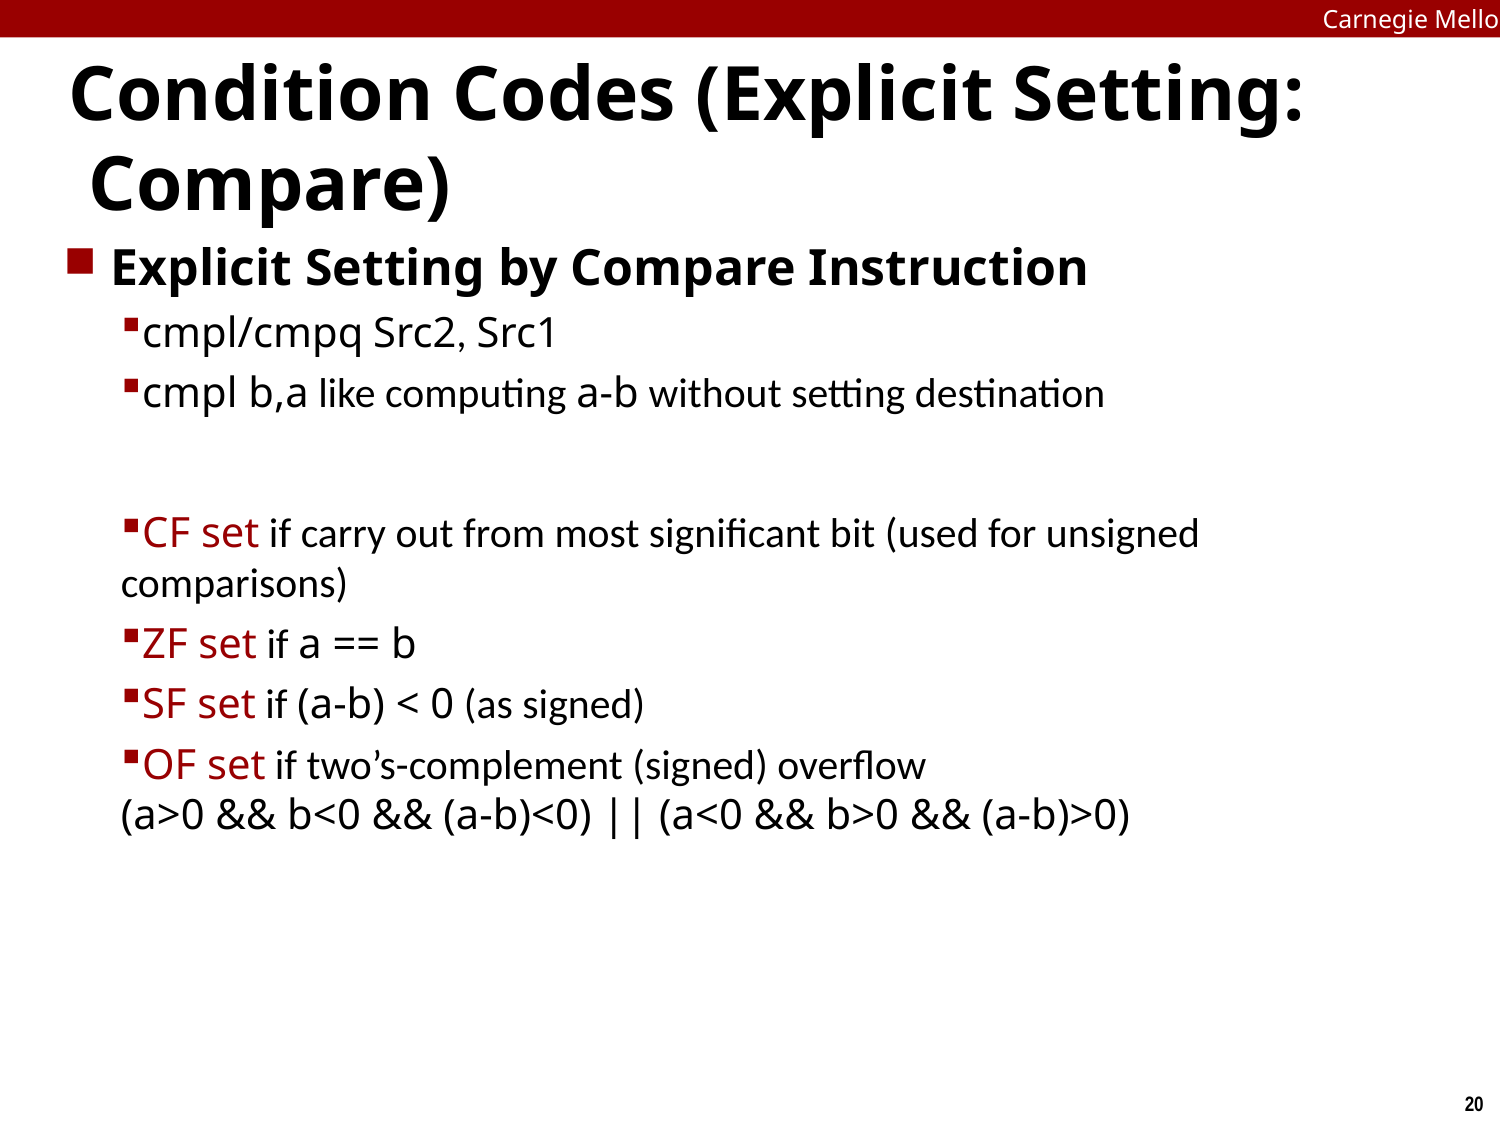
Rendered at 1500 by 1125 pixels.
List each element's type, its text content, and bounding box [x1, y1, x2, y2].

text_box Carnegie Mellon [1322, 3, 1500, 33]
text_box [0, 0, 1500, 38]
title Condition Codes (Explicit Setting: Compare) [62, 41, 1438, 228]
list Explicit Setting by Compare Instruction cmpl/cmpq Src2, Src1 cmpl b,a like computing a-b without setting destination CF set if carry out from most significant bit (used for unsigned comparisons) ZF set if a == b SF set if (a-b) < 0 (as signed) OF set if two’s-complement (signed) overflow (a>0 && b<0 && (a-b)<0) || (a<0 && b>0 && (a-b)>0) [62, 228, 1438, 1122]
